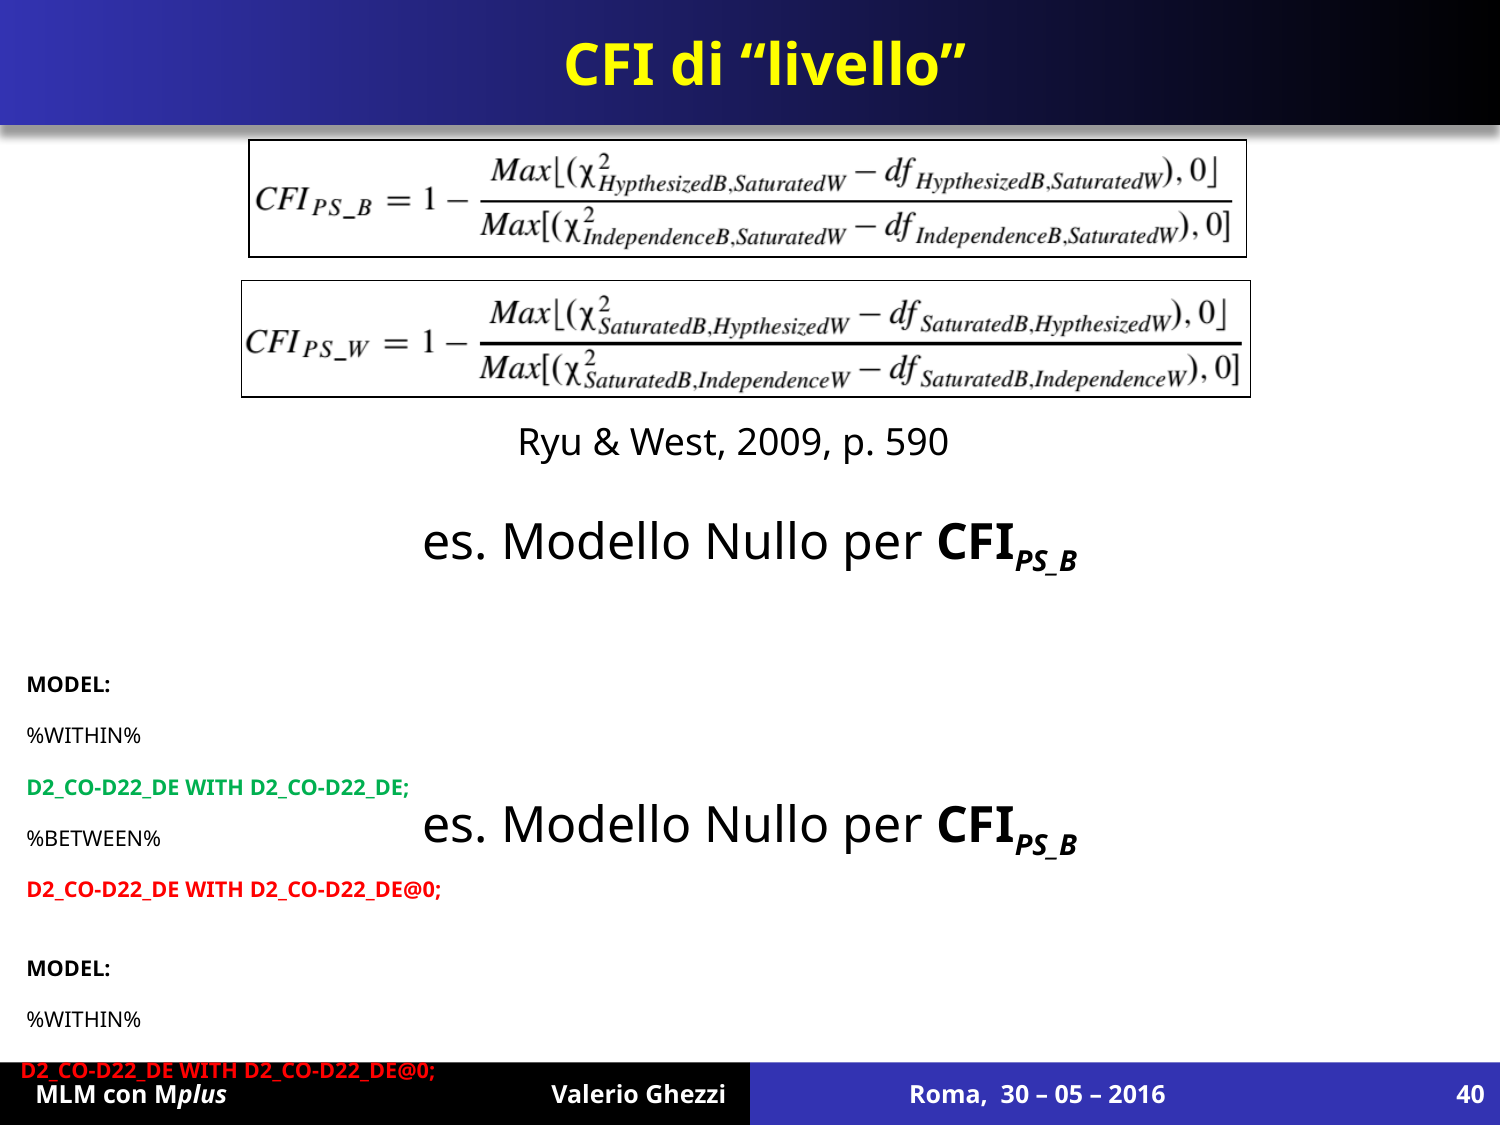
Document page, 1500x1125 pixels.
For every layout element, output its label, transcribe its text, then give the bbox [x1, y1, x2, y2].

text_box es. Modello Nullo per CFIPS_B MODEL: %WITHIN% D2_CO-D22_DE WITH D2_CO-D22_DE@0; %BETWEEN% D2_CO-D22_DE WITH D2_CO-D22_DE; [0, 785, 1500, 1125]
picture [249, 140, 1247, 257]
text_box es. Modello Nullo per CFIPS_B MODEL: %WITHIN% D2_CO-D22_DE WITH D2_CO-D22_DE; %BETWEEN% D2_CO-D22_DE WITH D2_CO-D22_DE@0; [0, 502, 1500, 785]
picture [241, 280, 1251, 397]
text_box Ryu & West, 2009, p. 590 [502, 410, 965, 470]
title CFI di “livello” [0, 0, 1500, 126]
